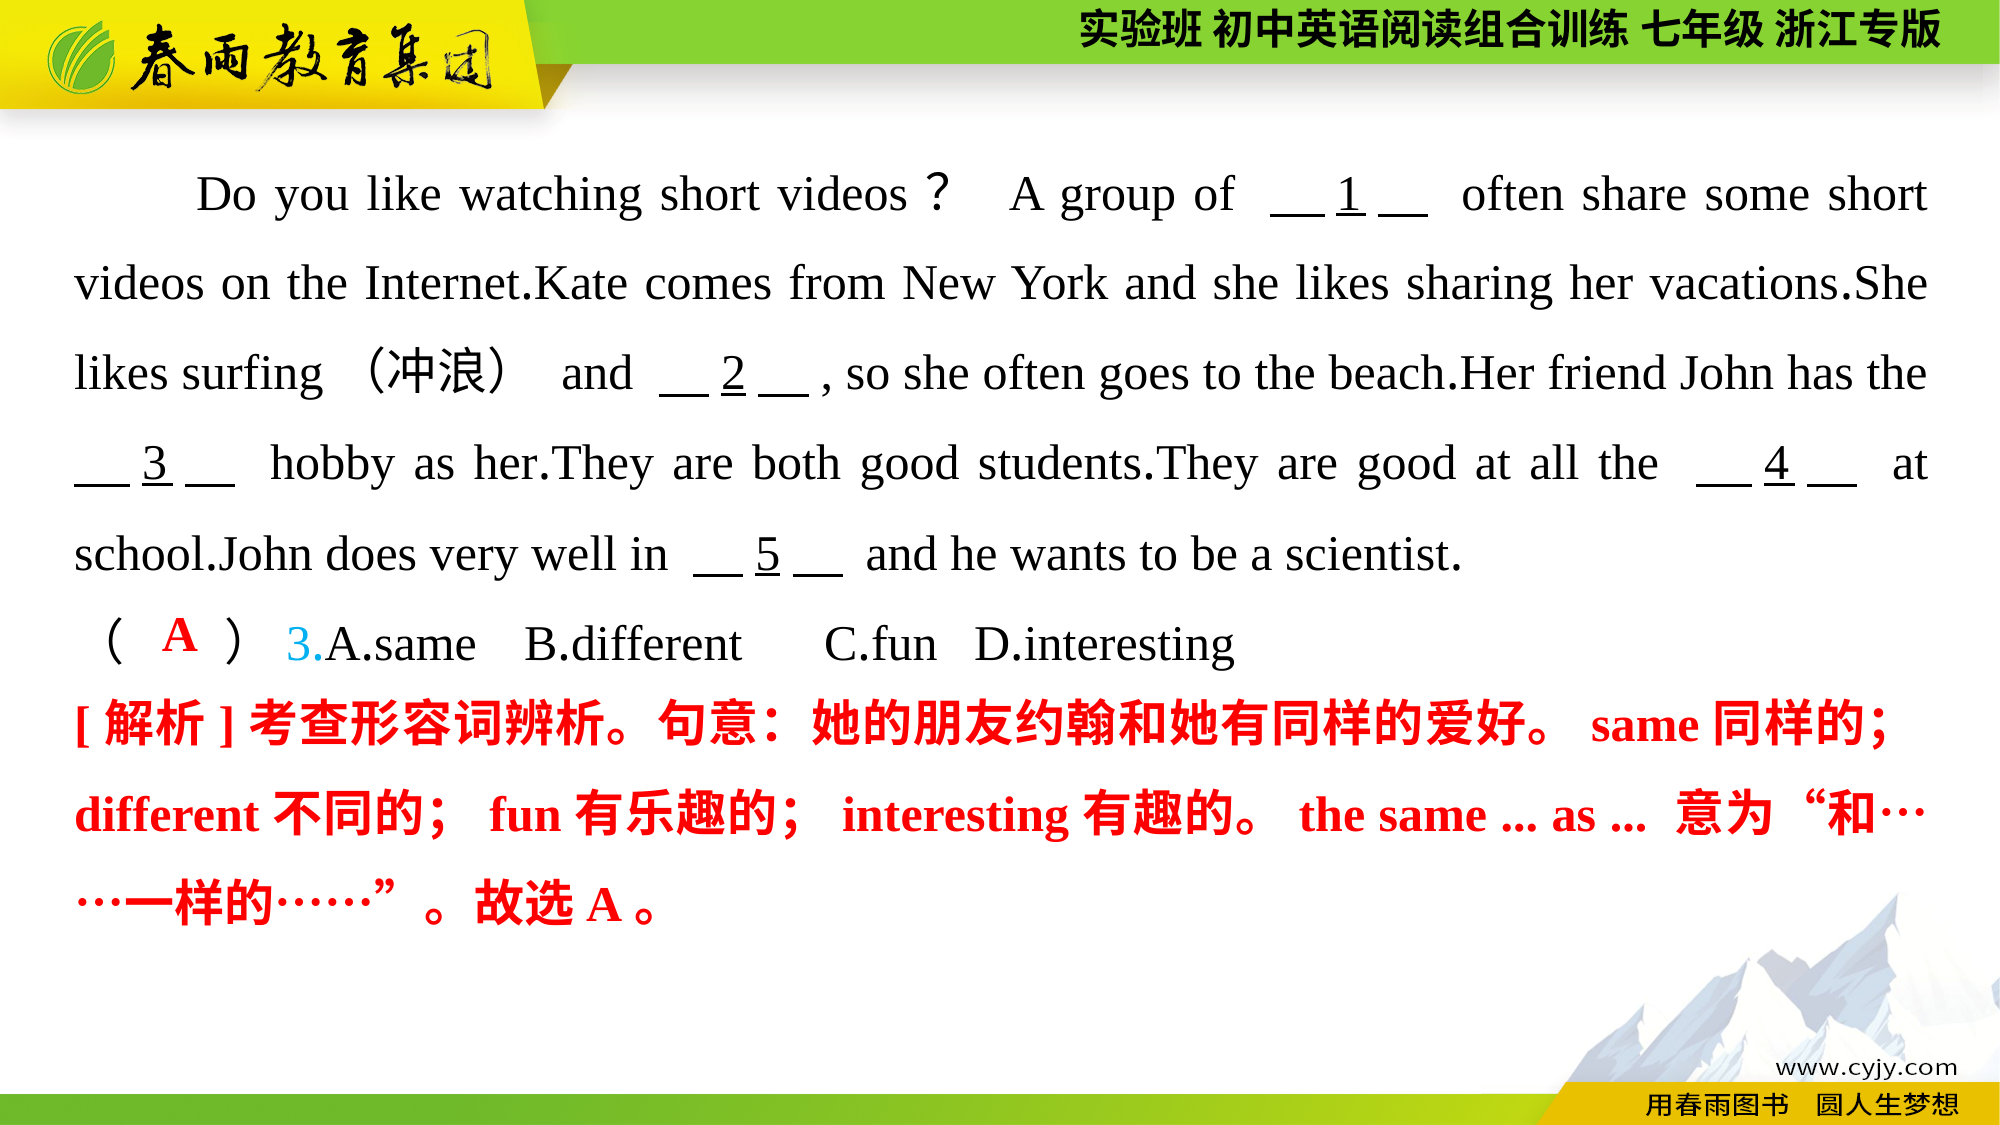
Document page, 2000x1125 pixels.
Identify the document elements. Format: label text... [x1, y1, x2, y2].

text_box [解析]考查形容词辨析。句意：她的朋友约翰和她有同样的爱好。same同样的；different不同的；fun有乐趣的；interesting有趣的。the same ... as ... 意为“和……一样的……”。故选A。 [59, 653, 1944, 939]
picture [0, 0, 2000, 1125]
text_box A [147, 593, 213, 653]
list Do you like watching short videos？ A group of 1 often share some short videos on the Internet.Kate comes from New York and she likes sharing her vacations.She likes surfing（冲浪） and 2 , so she often goes to the beach.Her friend John has the 3 hobby as her.They are both good students.They are good at all the 4 at school.John does very well in 5 and he wants to be a scientist. （ ）3.A.same B.different C.fun D.interesting [59, 122, 1944, 653]
